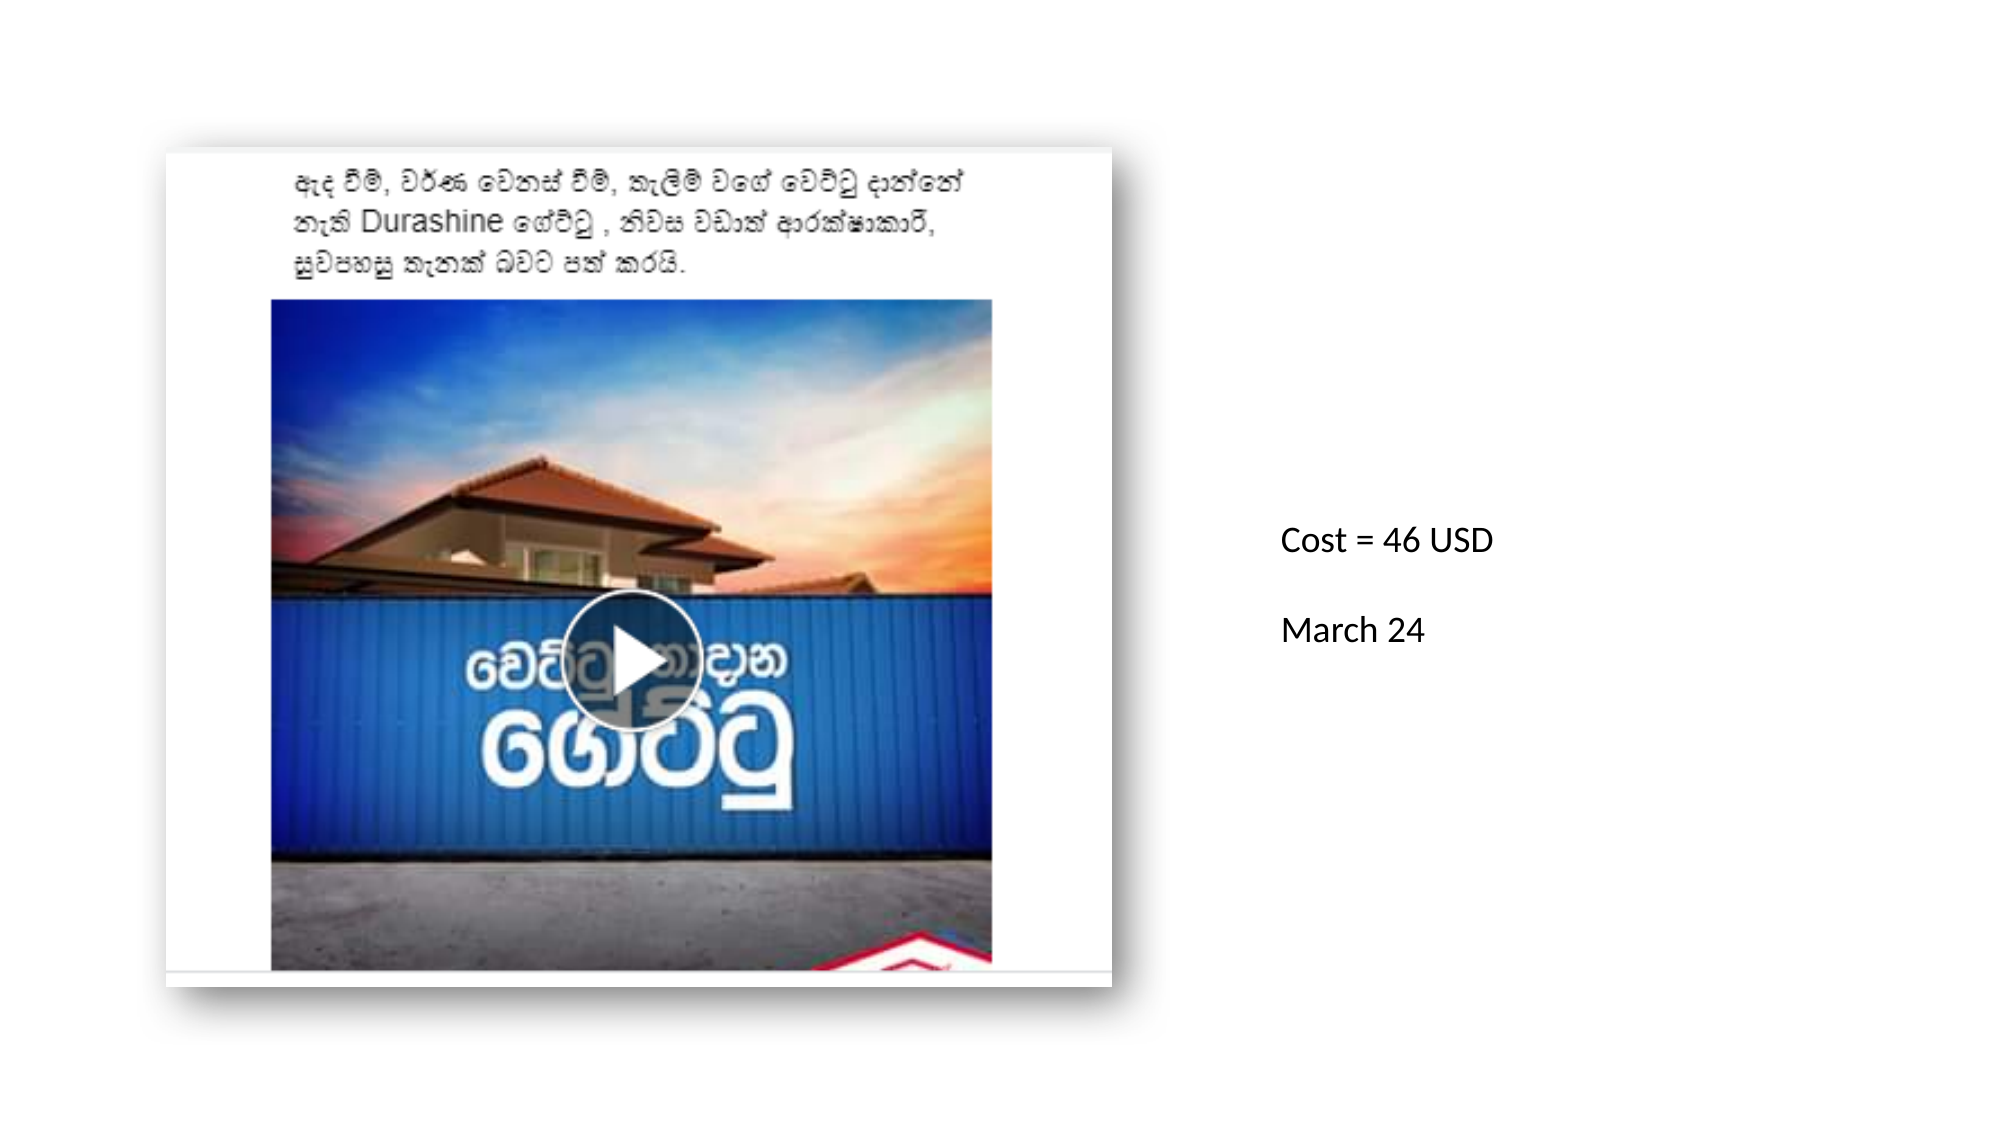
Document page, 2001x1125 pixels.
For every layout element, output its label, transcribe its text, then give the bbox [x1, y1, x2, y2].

text_box Cost = 46 USD March 24 [1266, 507, 1595, 657]
picture [166, 147, 1112, 987]
